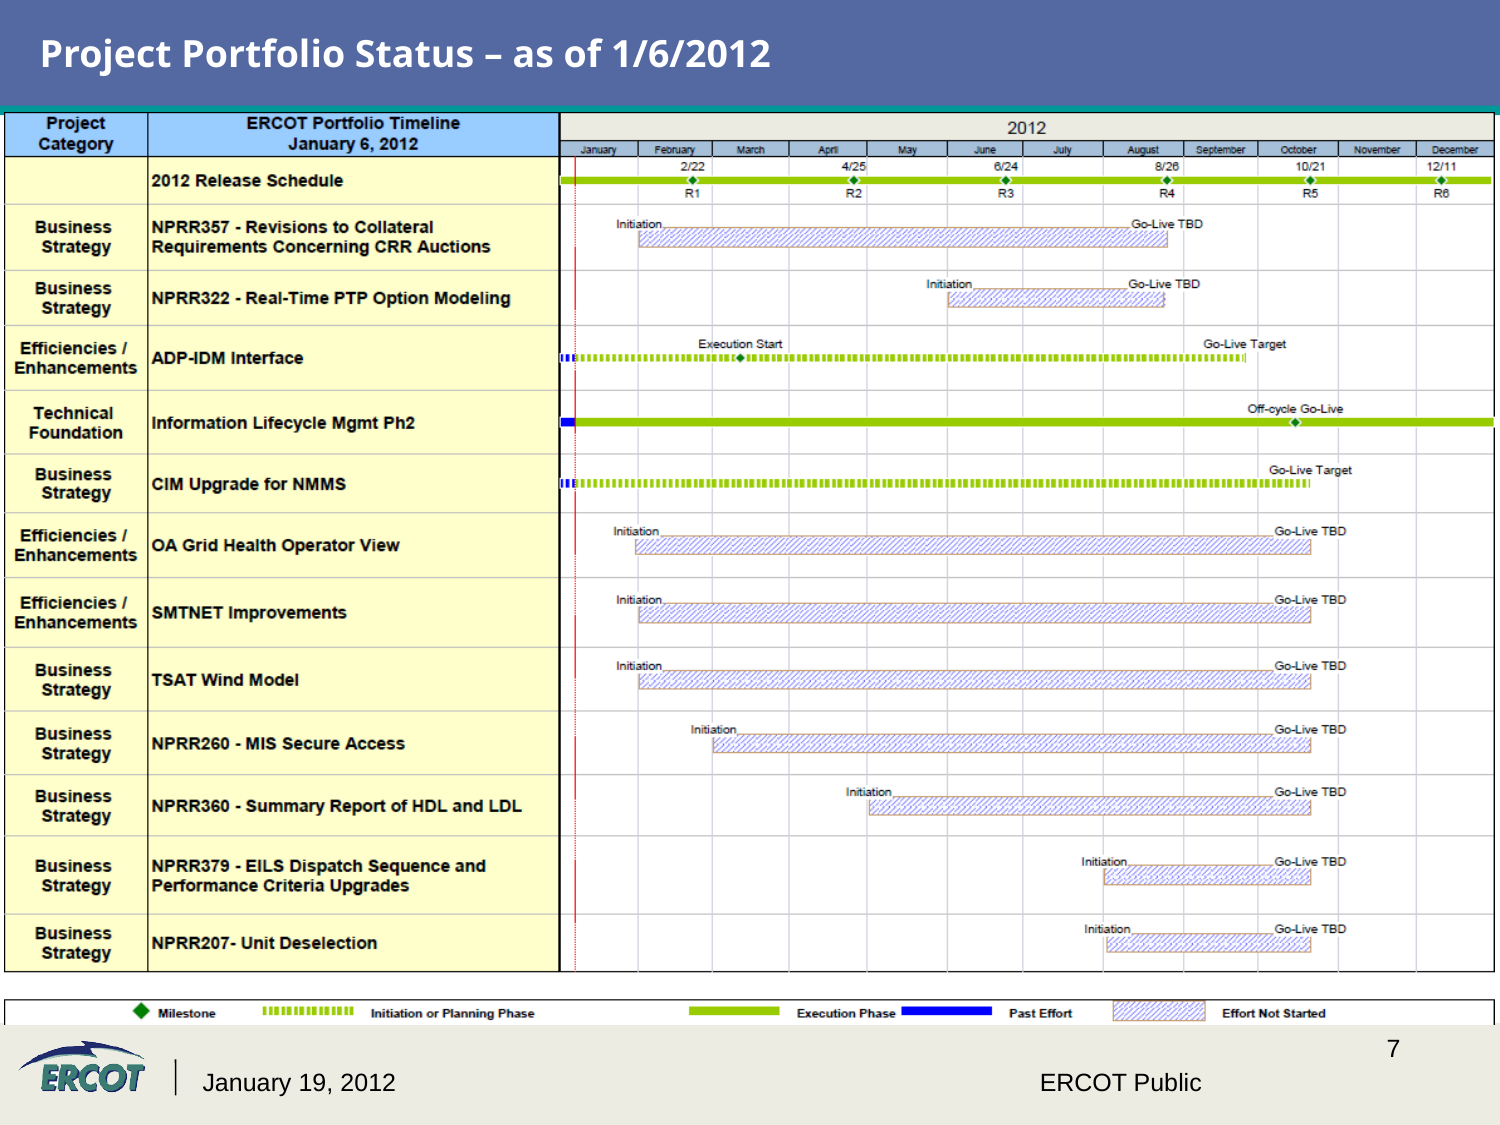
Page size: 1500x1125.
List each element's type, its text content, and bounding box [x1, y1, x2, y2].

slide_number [187, 1059, 538, 1125]
text_box [24, 22, 1450, 85]
picture [10, 1031, 151, 1111]
footer ERCOT Public [1025, 1059, 1438, 1125]
text_box Project Portfolio Status – as of 1/6/2012 [24, 30, 1163, 106]
picture [4, 112, 1496, 1026]
